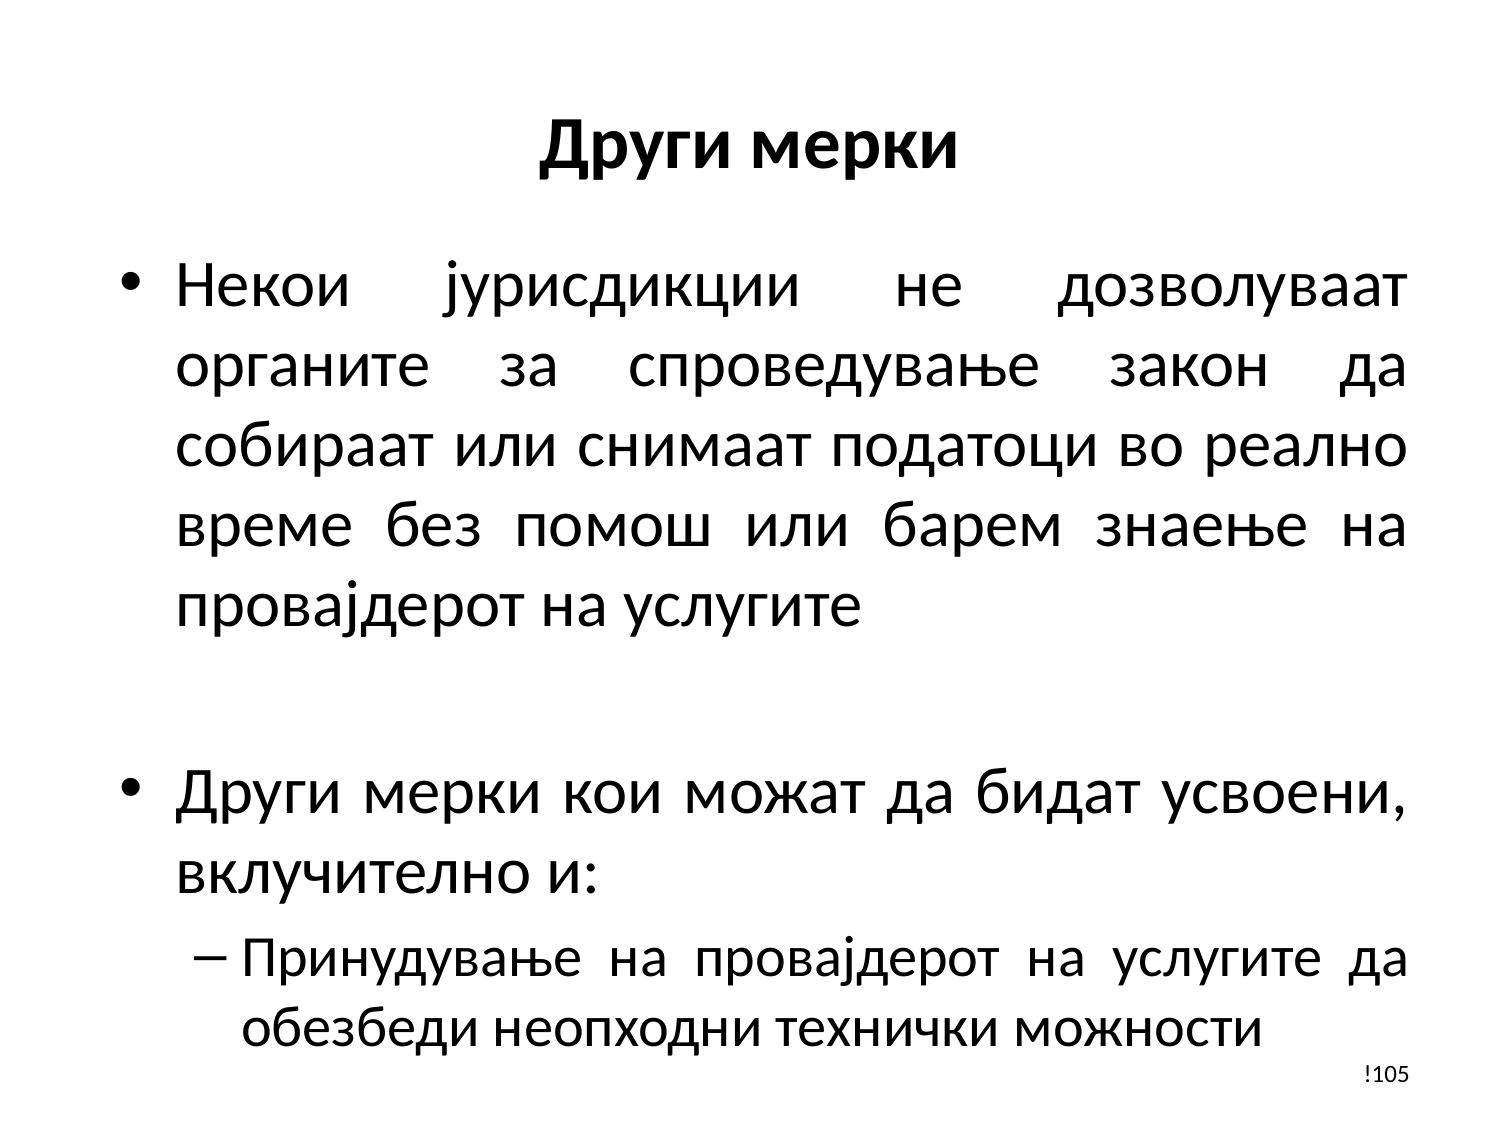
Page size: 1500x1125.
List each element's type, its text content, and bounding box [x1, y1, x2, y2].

title Други мерки [74, 44, 1426, 233]
slide_number !105 [1074, 1042, 1425, 1103]
list Некои јурисдикции не дозволуваат органите за спроведување закон да собираат или снимаат податоци во реално време без помош или барем знаење на провајдерот на услугите Други мерки кои можат да бидат усвоени, вклучително и: Принудување на провајдерот на услугите да обезбеди неопходни технички можности [103, 232, 1426, 976]
